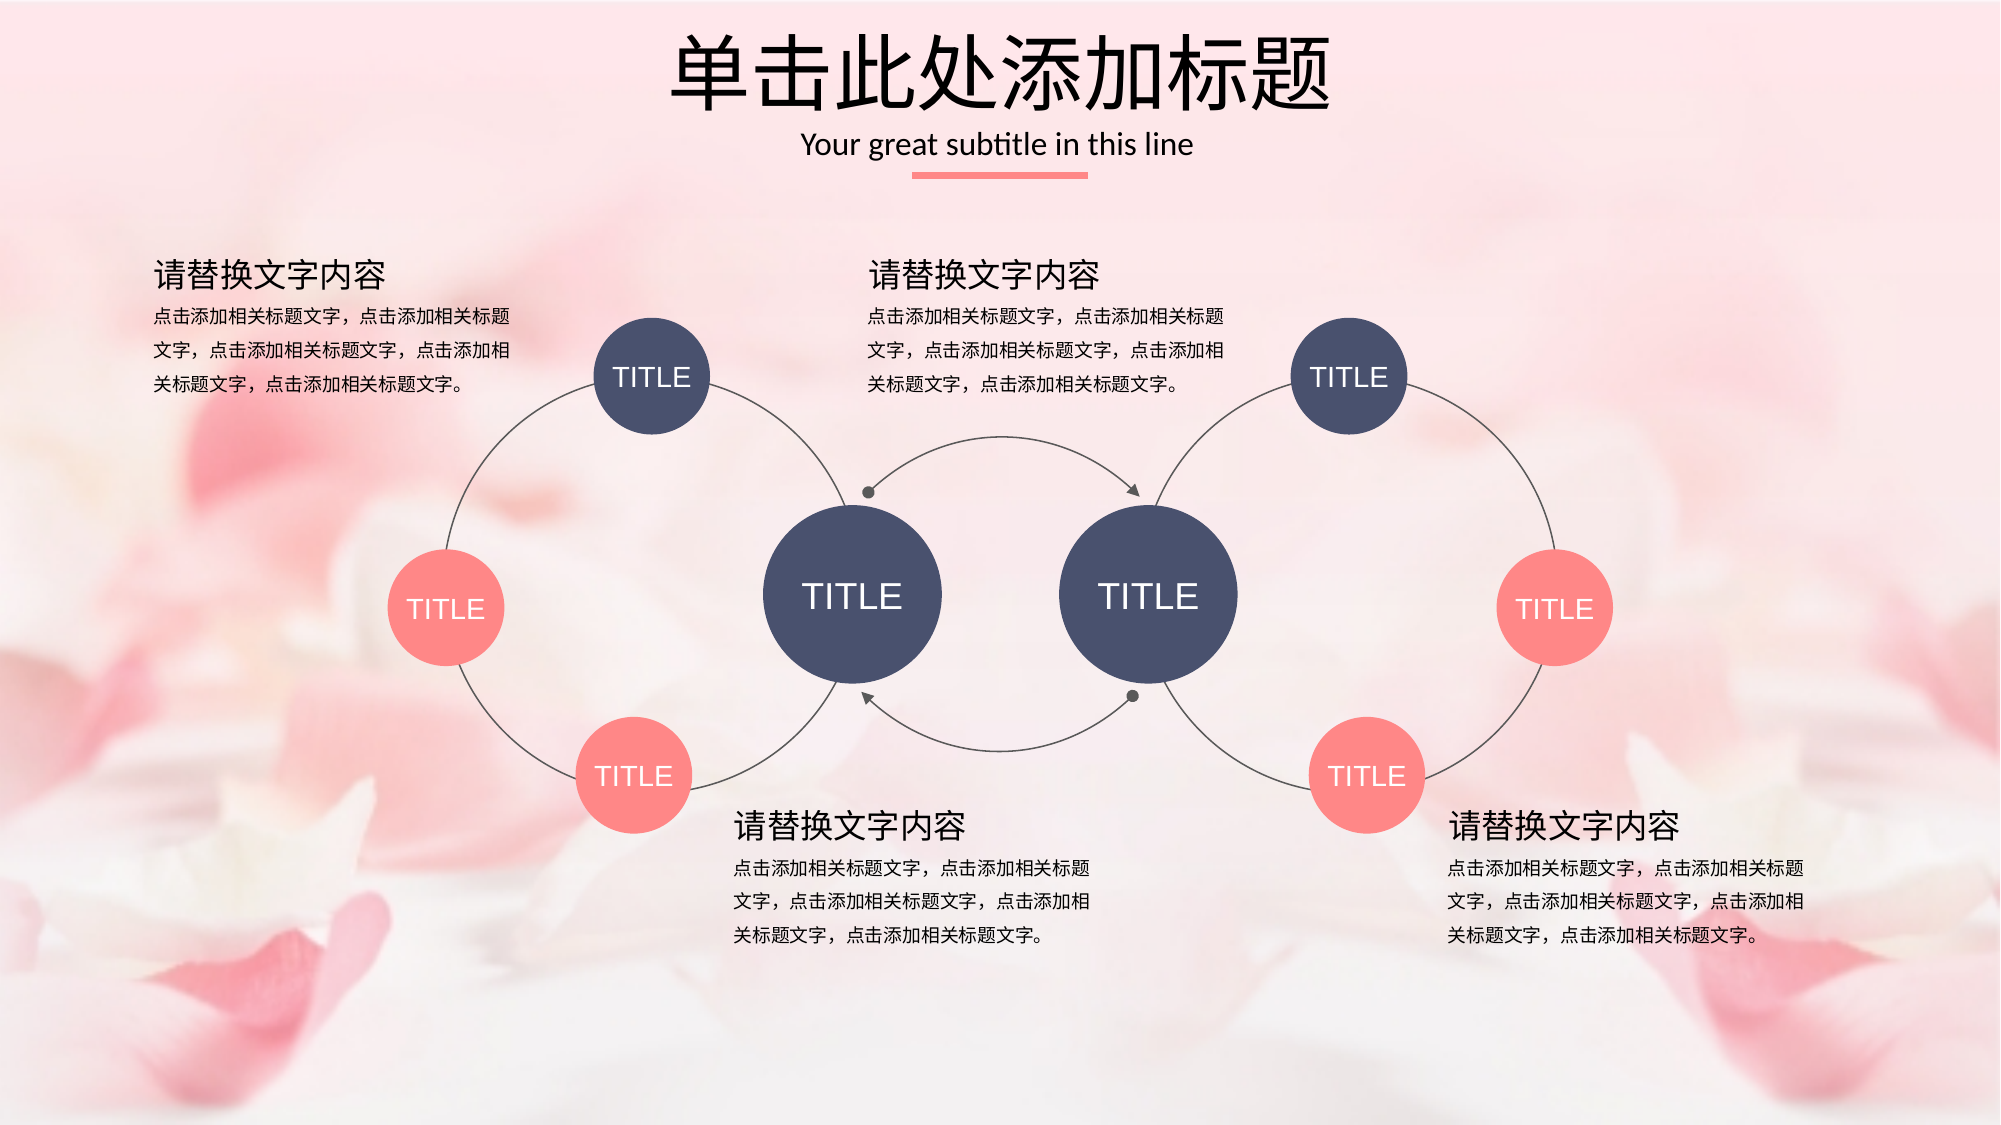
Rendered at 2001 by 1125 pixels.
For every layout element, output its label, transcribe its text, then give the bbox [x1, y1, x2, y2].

text_box TITLE [1059, 505, 1238, 684]
text_box 点击添加相关标题文字，点击添加相关标题文字，点击添加相关标题文字，点击添加相关标题文字，点击添加相关标题文字。 [138, 286, 526, 403]
text_box 点击添加相关标题文字，点击添加相关标题文字，点击添加相关标题文字，点击添加相关标题文字，点击添加相关标题文字。 [852, 286, 1240, 403]
text_box TITLE [575, 716, 693, 834]
text_box [1156, 384, 1555, 790]
text_box 请替换文字内容 [853, 246, 1116, 302]
text_box TITLE [1496, 549, 1614, 667]
text_box TITLE [1290, 317, 1408, 435]
text_box [446, 384, 845, 790]
text_box 单击此处添加标题 [301, 0, 1699, 157]
text_box 请替换文字内容 [139, 246, 402, 302]
text_box TITLE [593, 317, 711, 435]
text_box 请替换文字内容 [1433, 797, 1696, 853]
text_box TITLE [1308, 716, 1426, 834]
text_box TITLE [763, 505, 942, 684]
text_box 点击添加相关标题文字，点击添加相关标题文字，点击添加相关标题文字，点击添加相关标题文字，点击添加相关标题文字。 [718, 837, 1106, 954]
picture [0, 0, 2001, 1125]
text_box 请替换文字内容 [719, 797, 982, 853]
text_box TITLE [387, 549, 505, 667]
text_box [862, 436, 1140, 597]
text_box 点击添加相关标题文字，点击添加相关标题文字，点击添加相关标题文字，点击添加相关标题文字，点击添加相关标题文字。 [1433, 837, 1821, 954]
text_box [861, 558, 1139, 752]
text_box Your great subtitle in this line [785, 115, 1210, 170]
